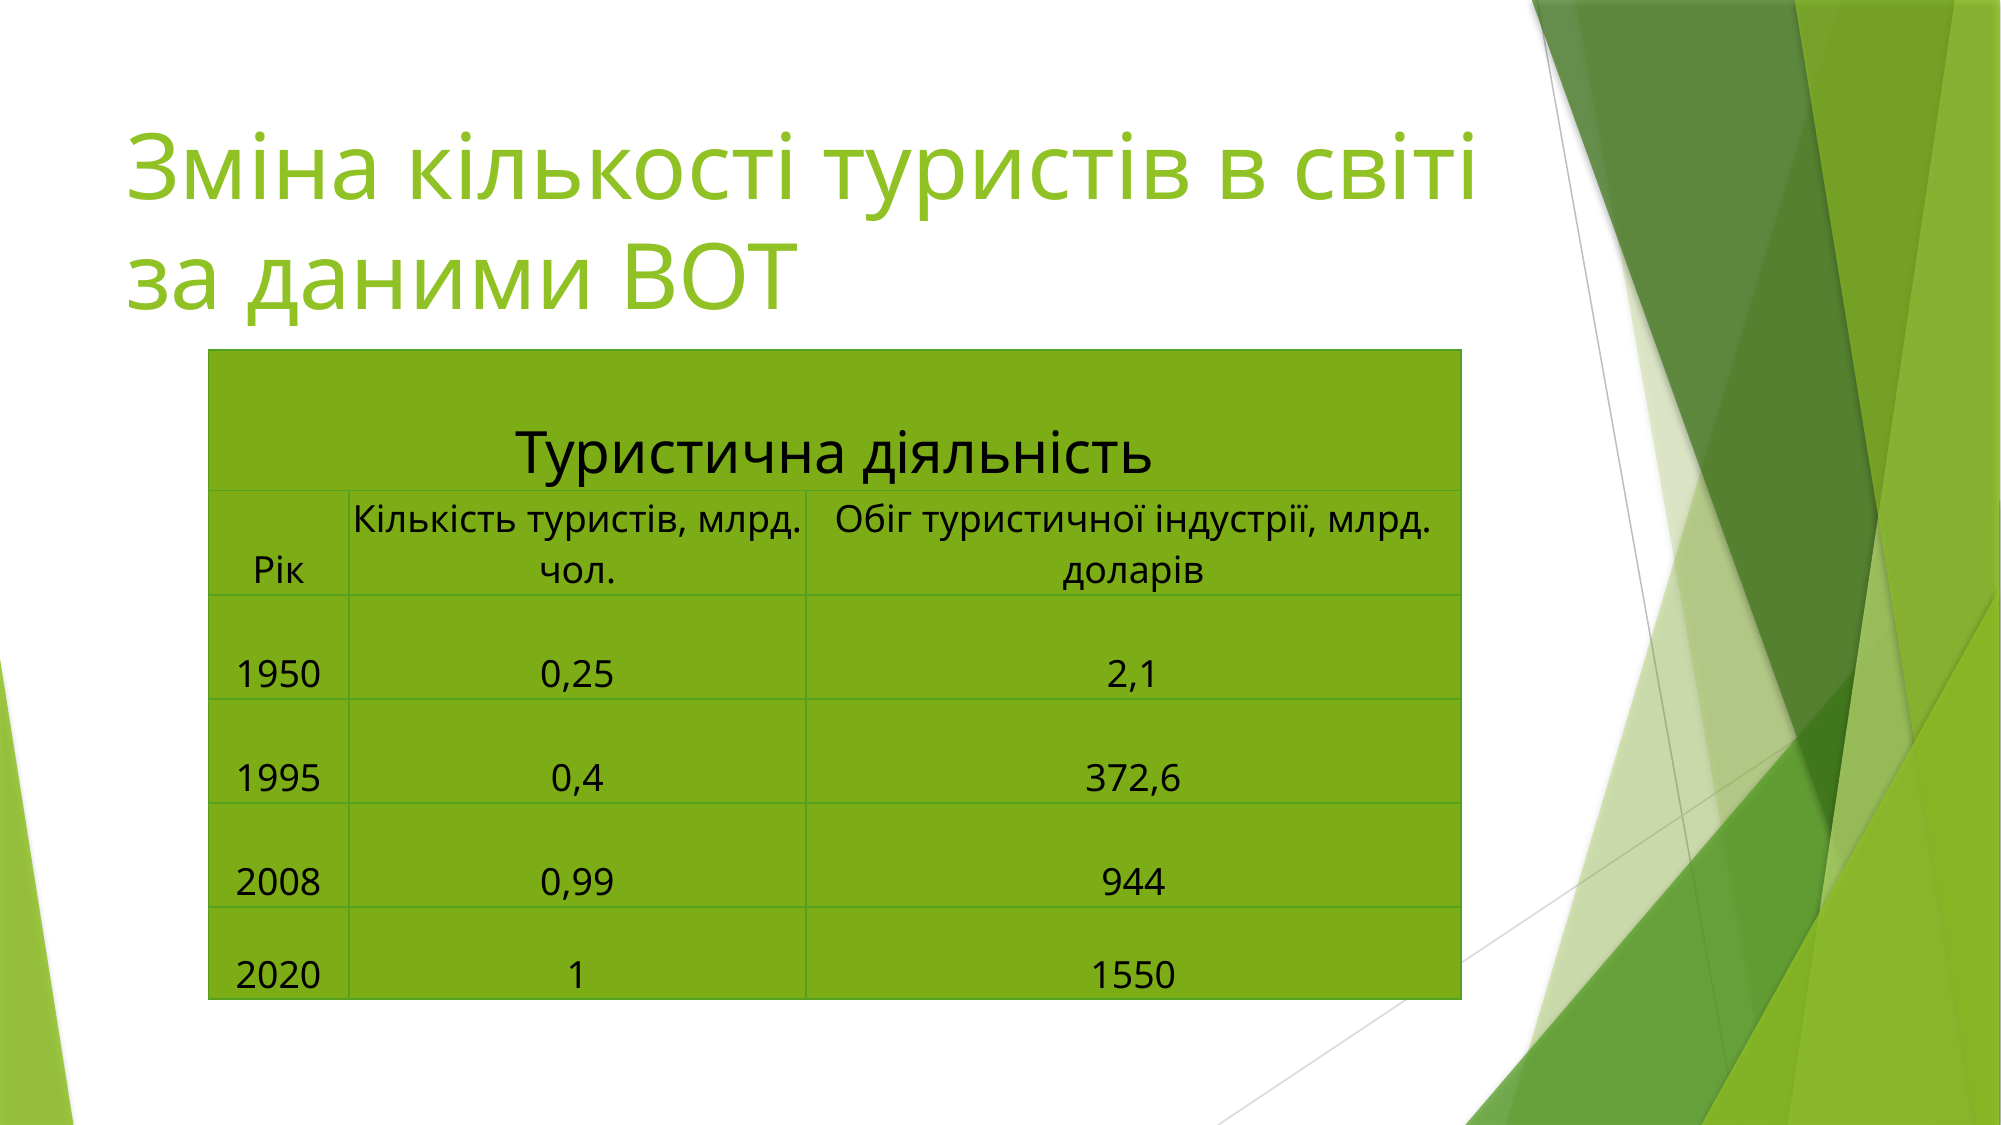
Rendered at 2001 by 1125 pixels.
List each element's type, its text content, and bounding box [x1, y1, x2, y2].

table_cell 0,4 [350, 700, 805, 802]
table_cell 1 [350, 908, 805, 998]
table_cell 2020 [209, 908, 348, 998]
table_cell Рік [209, 491, 348, 594]
table_cell Обіг туристичної індустрії, млрд. доларів [807, 491, 1460, 594]
table_cell Кількість туристів, млрд. чол. [350, 491, 805, 594]
table_cell 0,25 [350, 596, 805, 698]
table_header Туристична діяльність [209, 351, 1460, 490]
table_cell 2008 [209, 804, 348, 906]
table_cell 944 [807, 804, 1460, 906]
table_cell 1950 [209, 596, 348, 698]
table_cell 2,1 [807, 596, 1460, 698]
table_cell 1995 [209, 700, 348, 802]
table_cell 0,99 [350, 804, 805, 906]
title Зміна кількості туристів в світі за даними ВОТ [111, 99, 1522, 317]
table_cell 1550 [807, 908, 1460, 998]
table_cell 372,6 [807, 700, 1460, 802]
